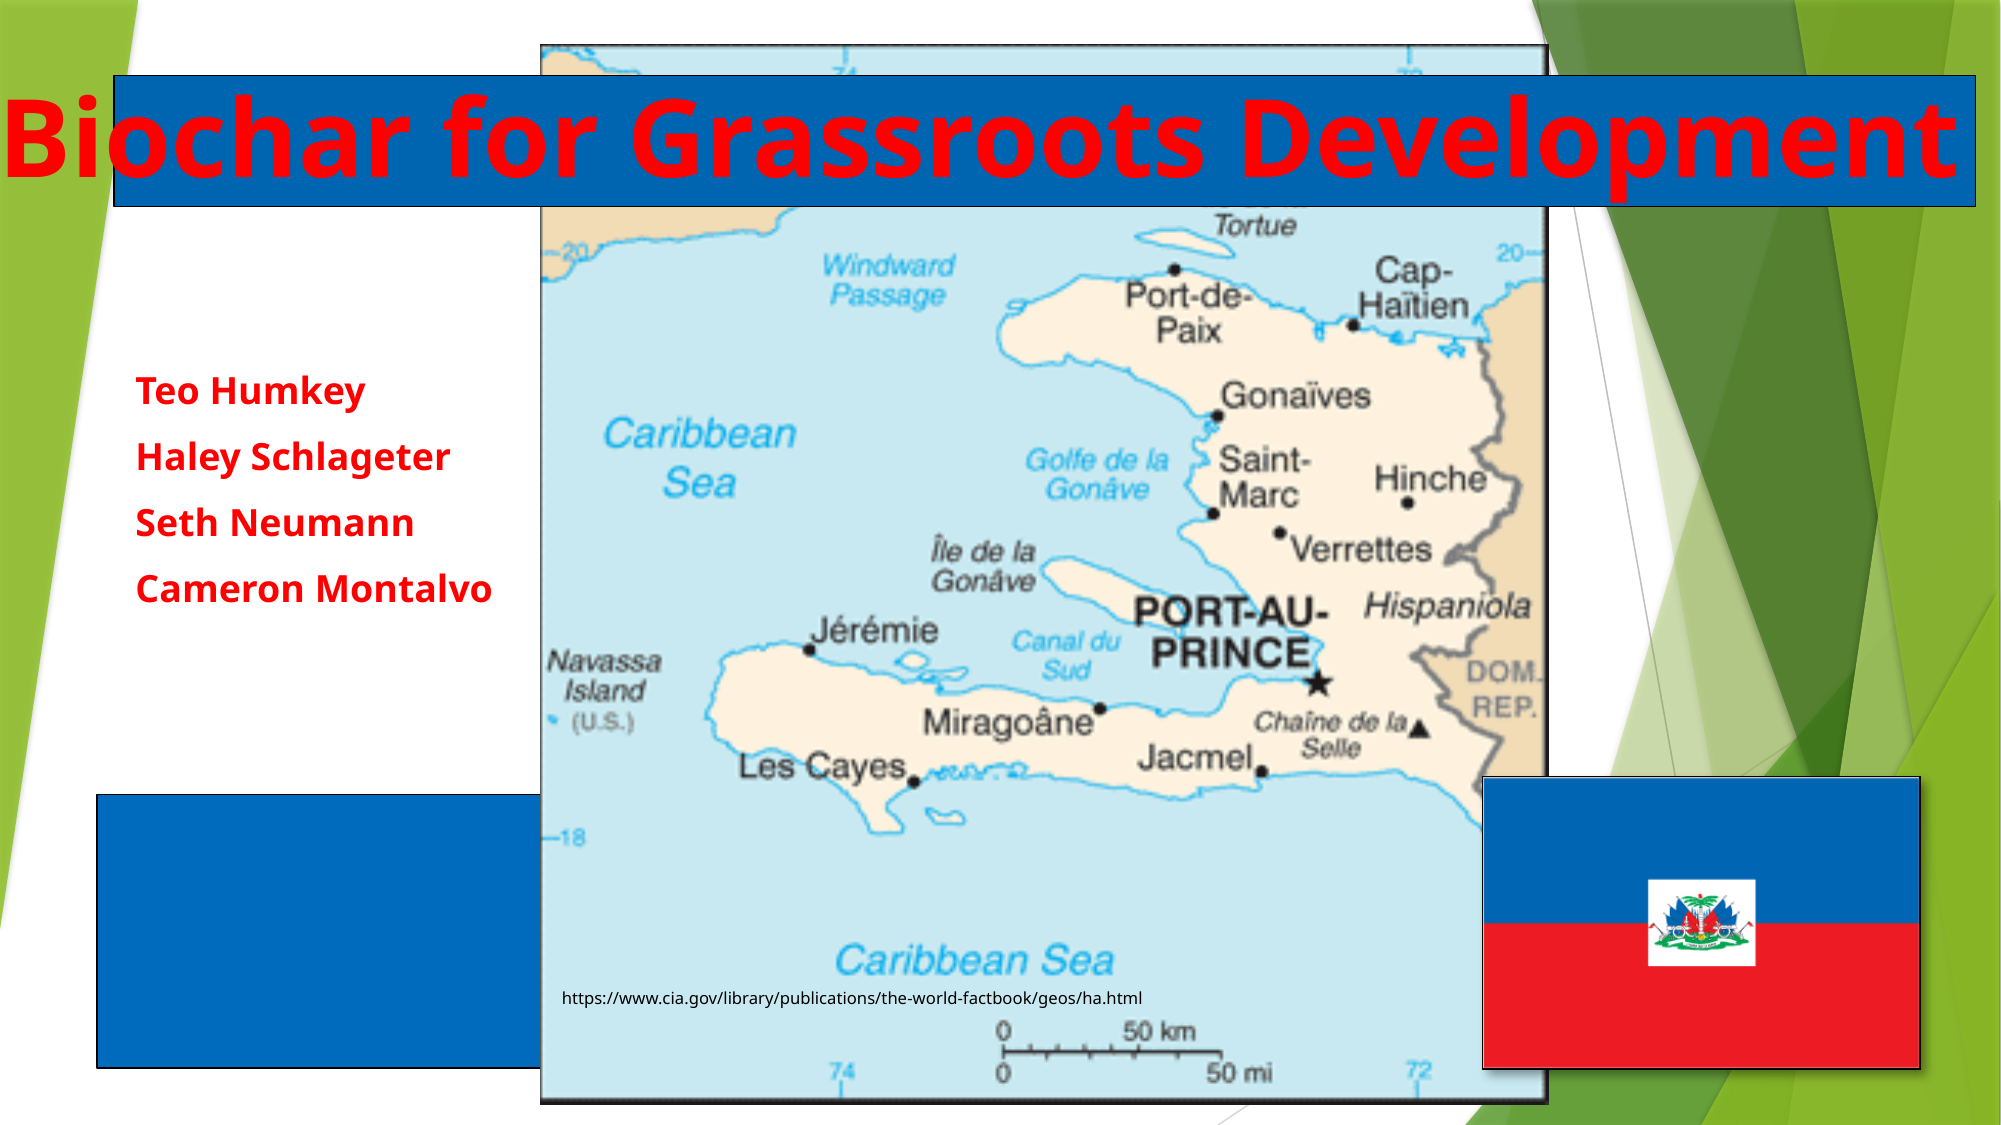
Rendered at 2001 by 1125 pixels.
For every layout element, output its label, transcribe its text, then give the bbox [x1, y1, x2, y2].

title Biochar for Grassroots Development [0, 33, 1976, 207]
text_box [95, 793, 535, 1070]
picture [540, 44, 1920, 1106]
subtitle Teo Humkey Haley Schlageter Seth Neumann Cameron Montalvo [120, 360, 535, 632]
